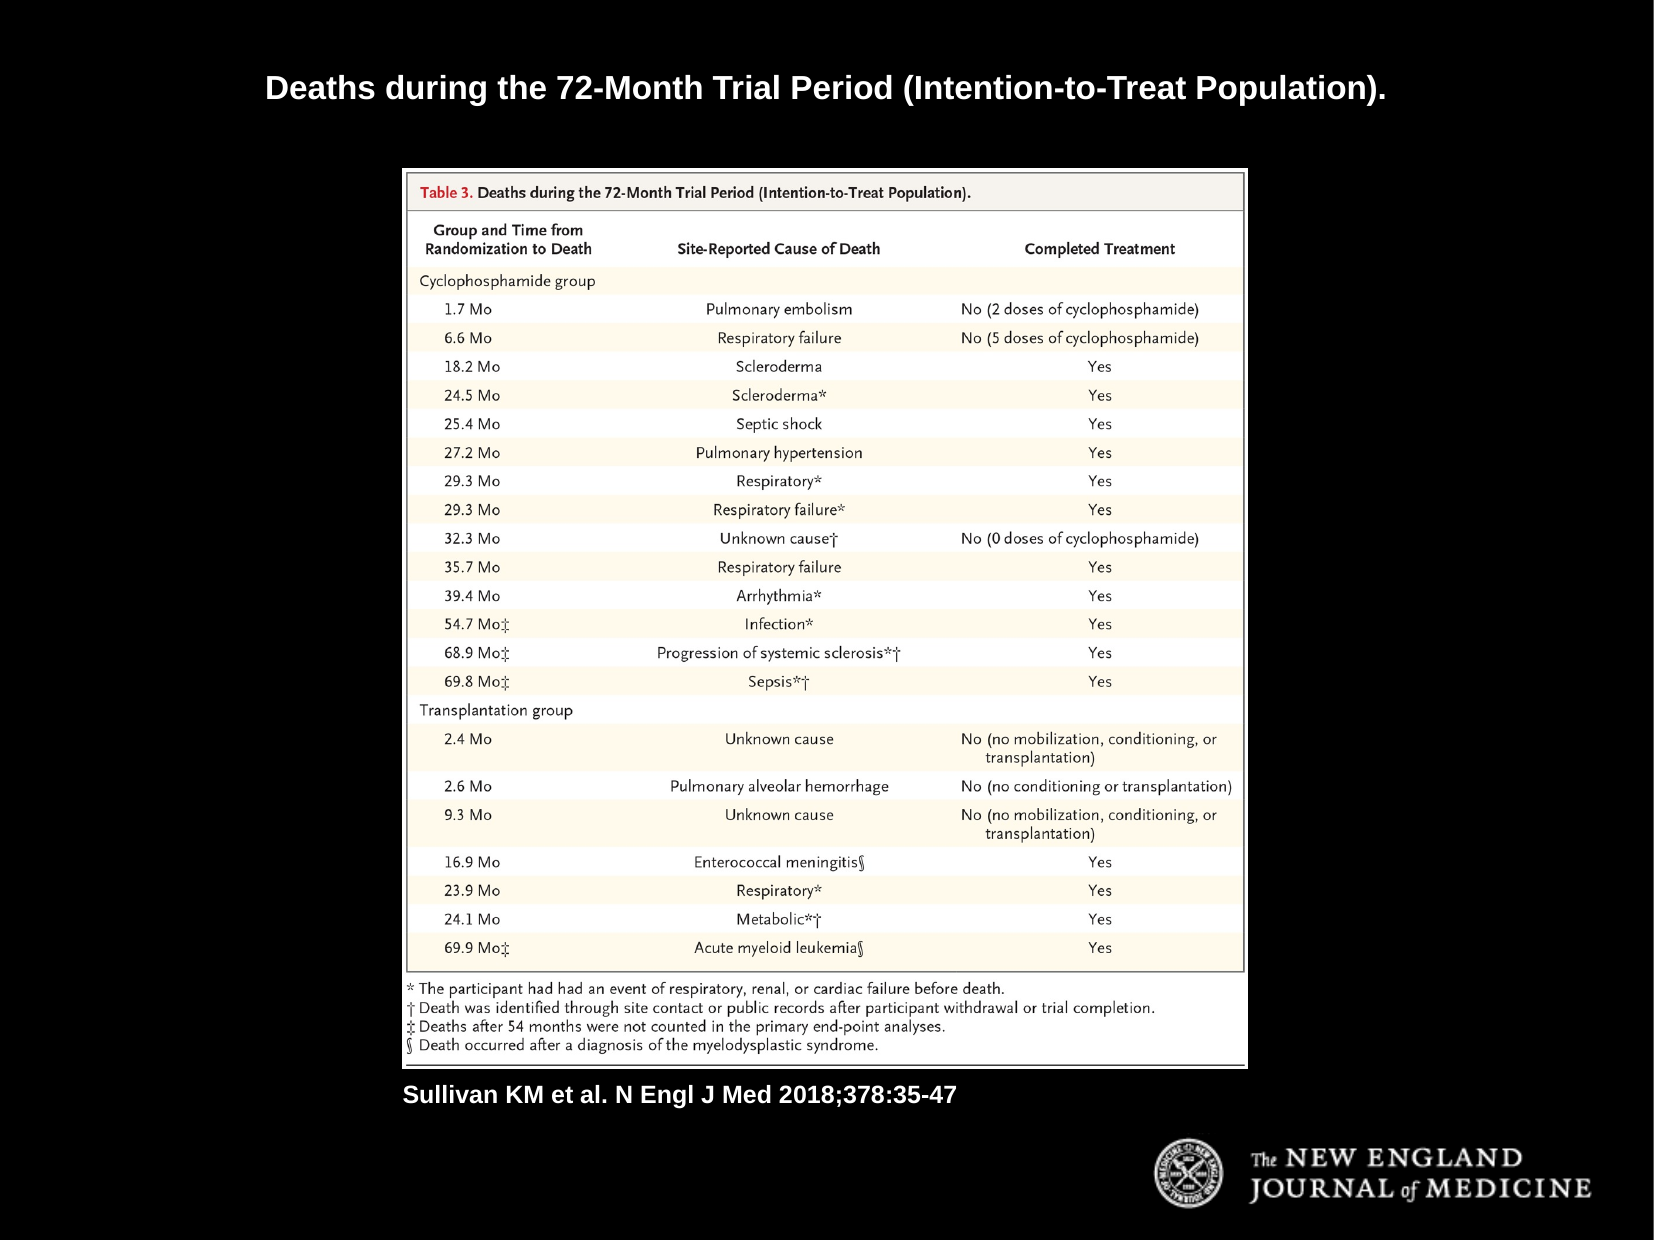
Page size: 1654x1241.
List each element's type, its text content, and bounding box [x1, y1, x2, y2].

picture [402, 168, 1248, 1069]
text_box Sullivan KM et al. N Engl J Med 2018;378:35-47 [402, 1079, 1248, 1109]
picture [1141, 1133, 1606, 1213]
text_box Deaths during the 72-Month Trial Period (Intention-to-Treat Population). [58, 69, 1596, 108]
